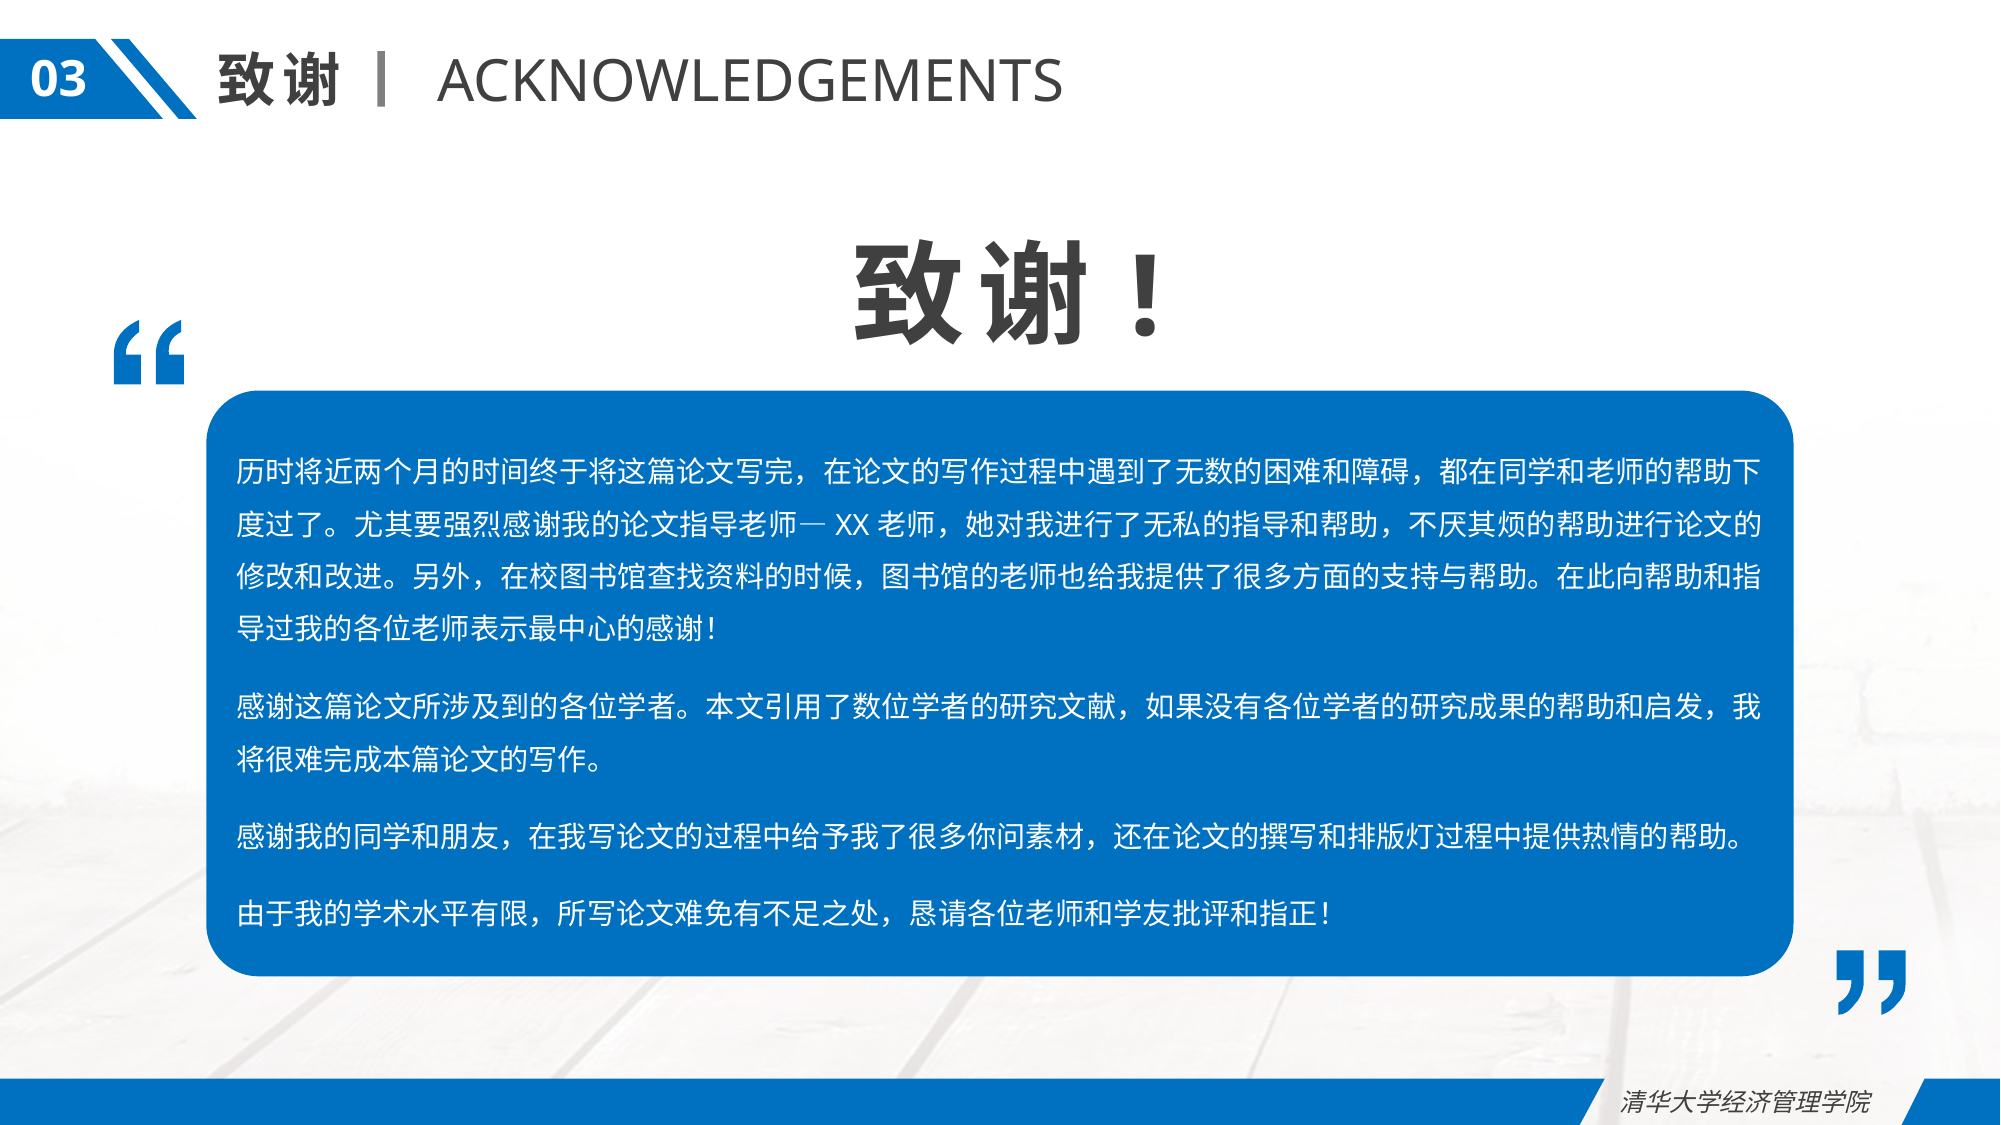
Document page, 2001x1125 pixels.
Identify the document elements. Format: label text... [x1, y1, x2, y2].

text_box 历时将近两个月的时间终于将这篇论文写完，在论文的写作过程中遇到了无数的困难和障碍，都在同学和老师的帮助下度过了。尤其要强烈感谢我的论文指导老师—XX老师，她对我进行了无私的指导和帮助，不厌其烦的帮助进行论文的修改和改进。另外，在校图书馆查找资料的时候，图书馆的老师也给我提供了很多方面的支持与帮助。在此向帮助和指导过我的各位老师表示最中心的感谢！ 感谢这篇论文所涉及到的各位学者。本文引用了数位学者的研究文献，如果没有各位学者的研究成果的帮助和启发，我将很难完成本篇论文的写作。 感谢我的同学和朋友，在我写论文的过程中给予我了很多你问素材，还在论文的撰写和排版灯过程中提供热情的帮助。 由于我的学术水平有限，所写论文难免有不足之处，恳请各位老师和学友批评和指正！ [206, 390, 1794, 977]
text_box [113, 319, 141, 385]
text_box [1878, 950, 1906, 1015]
text_box 致谢! [837, 216, 1162, 366]
picture [0, 0, 2001, 1125]
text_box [0, 1078, 2000, 1125]
text_box [155, 319, 184, 385]
text_box [376, 50, 386, 108]
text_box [0, 38, 197, 119]
text_box ACKNOWLEDGEMENTS [422, 36, 1080, 121]
text_box 致谢 [203, 36, 369, 121]
text_box [1836, 950, 1864, 1015]
